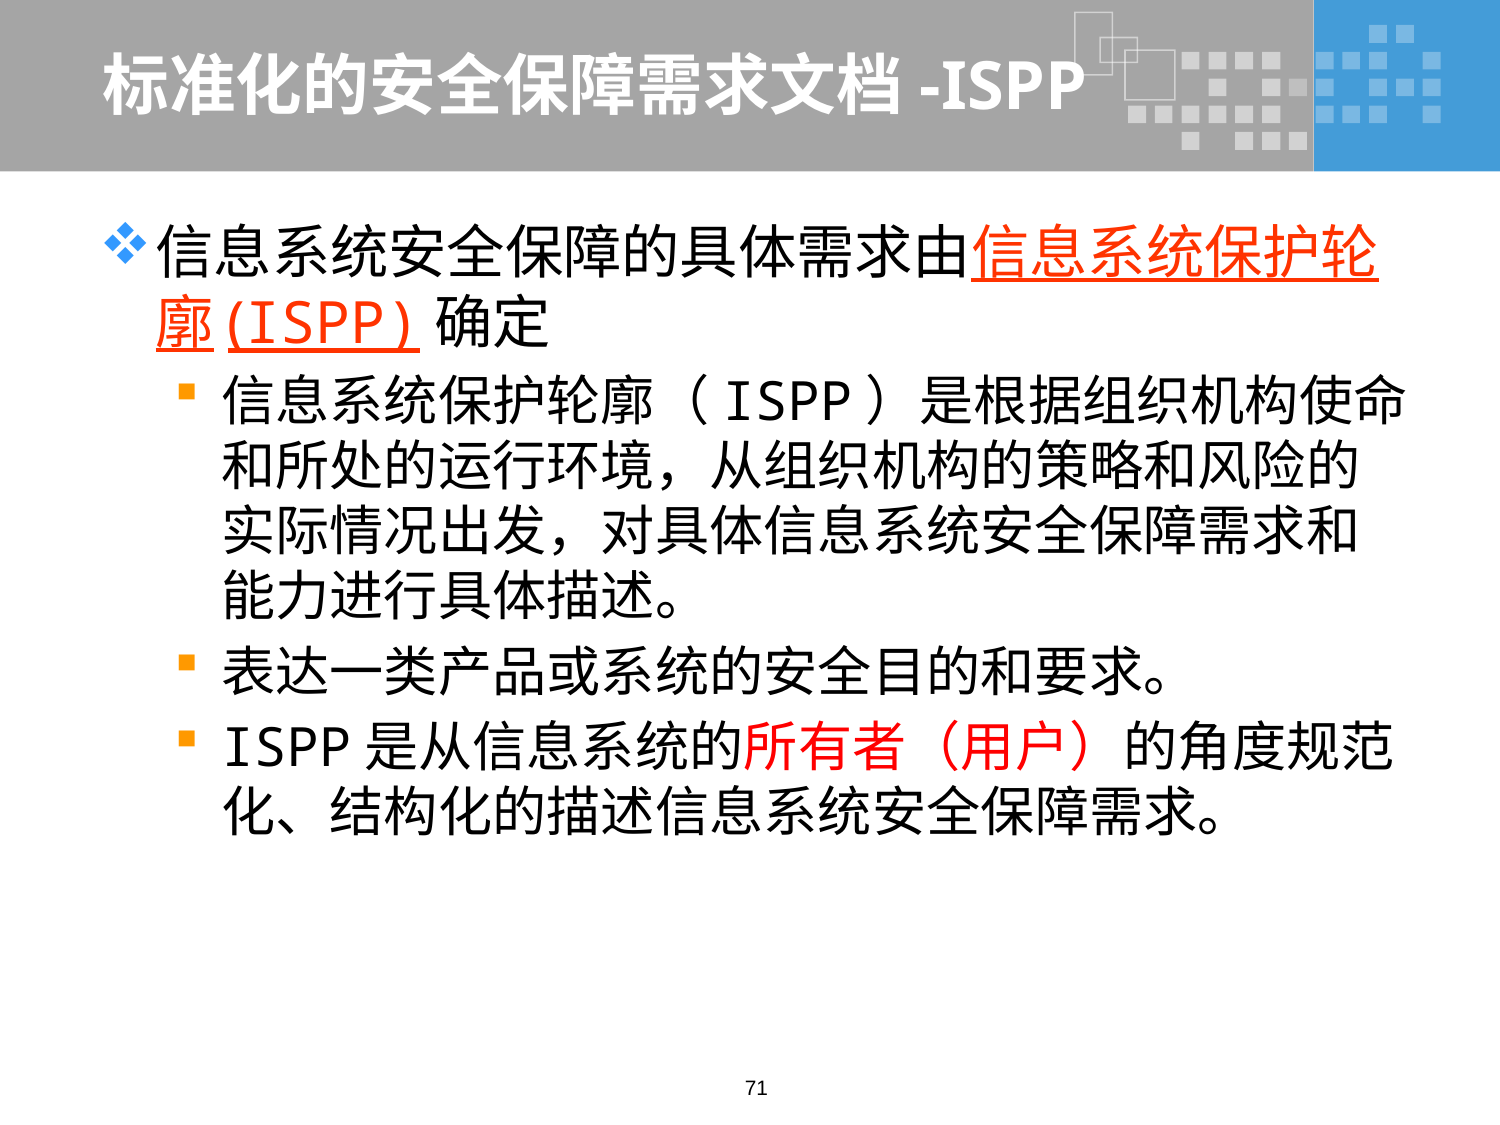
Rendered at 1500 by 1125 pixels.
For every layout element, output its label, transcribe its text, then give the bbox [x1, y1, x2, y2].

title 标准化的安全保障需求文档-ISPP [87, 42, 1252, 123]
slide_number 71 [687, 1066, 826, 1111]
list 信息系统安全保障的具体需求由信息系统保护轮廓(ISPP)确定 信息系统保护轮廓（ISPP）是根据组织机构使命和所处的运行环境，从组织机构的策略和风险的实际情况出发，对具体信息系统安全保障需求和能力进行具体描述。 表达一类产品或系统的安全目的和要求。 ISPP是从信息系统的所有者（用户）的角度规范化、结构化的描述信息系统安全保障需求。 [84, 208, 1429, 1046]
